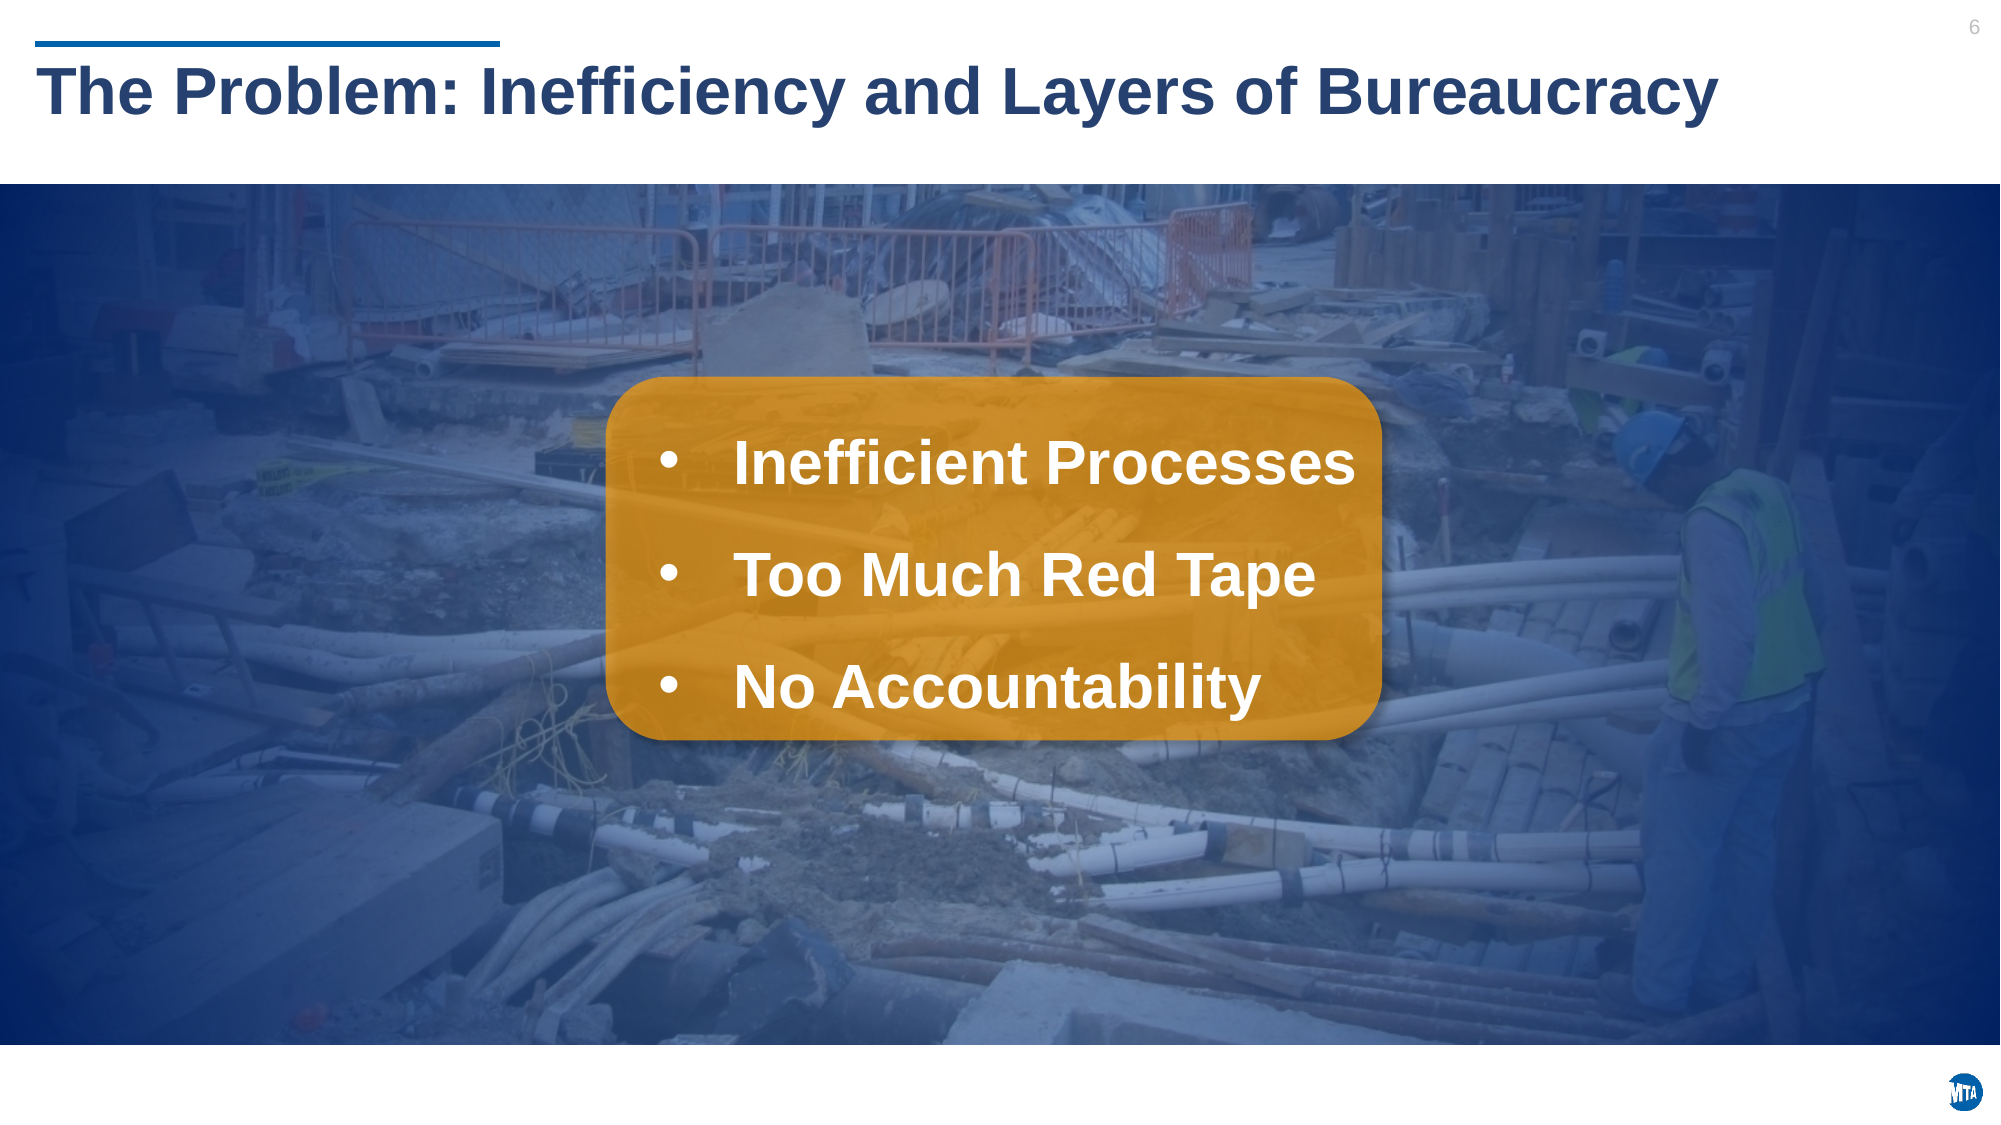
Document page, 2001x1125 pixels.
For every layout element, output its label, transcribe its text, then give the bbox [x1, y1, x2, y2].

picture [1943, 1069, 1988, 1115]
title The Problem: Inefficiency and Layers of Bureaucracy [36, 49, 1922, 184]
picture [0, 184, 2000, 1045]
